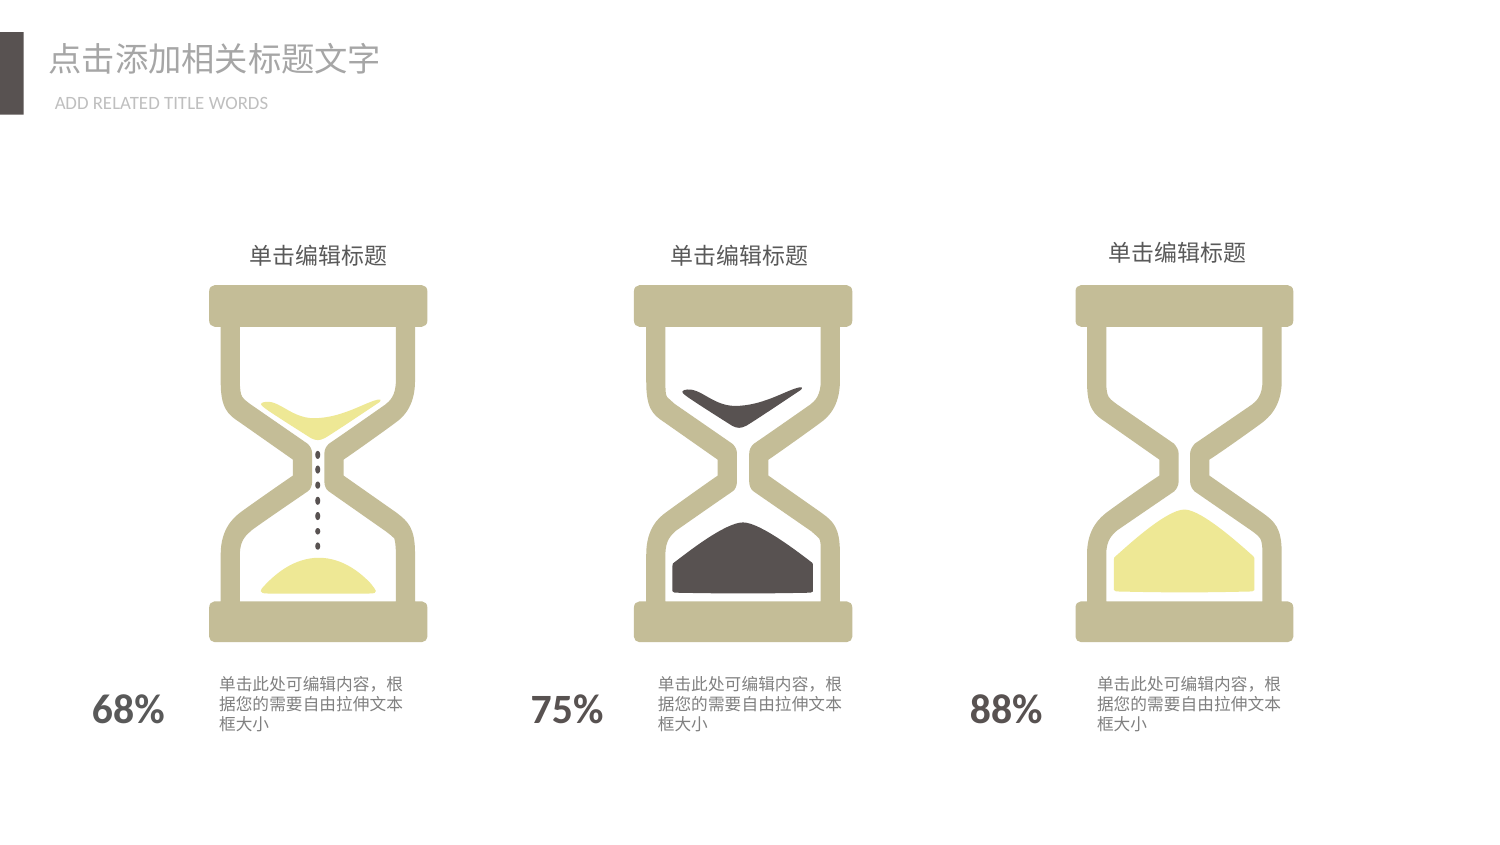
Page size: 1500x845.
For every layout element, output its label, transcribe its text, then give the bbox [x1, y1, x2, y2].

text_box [515, 666, 861, 743]
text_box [76, 666, 422, 743]
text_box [1075, 284, 1294, 643]
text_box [208, 284, 428, 643]
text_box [954, 666, 1300, 743]
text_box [633, 284, 853, 643]
text_box 单击编辑标题 [621, 236, 859, 290]
text_box 单击编辑标题 [199, 236, 437, 290]
text_box 单击编辑标题 [1059, 233, 1297, 286]
